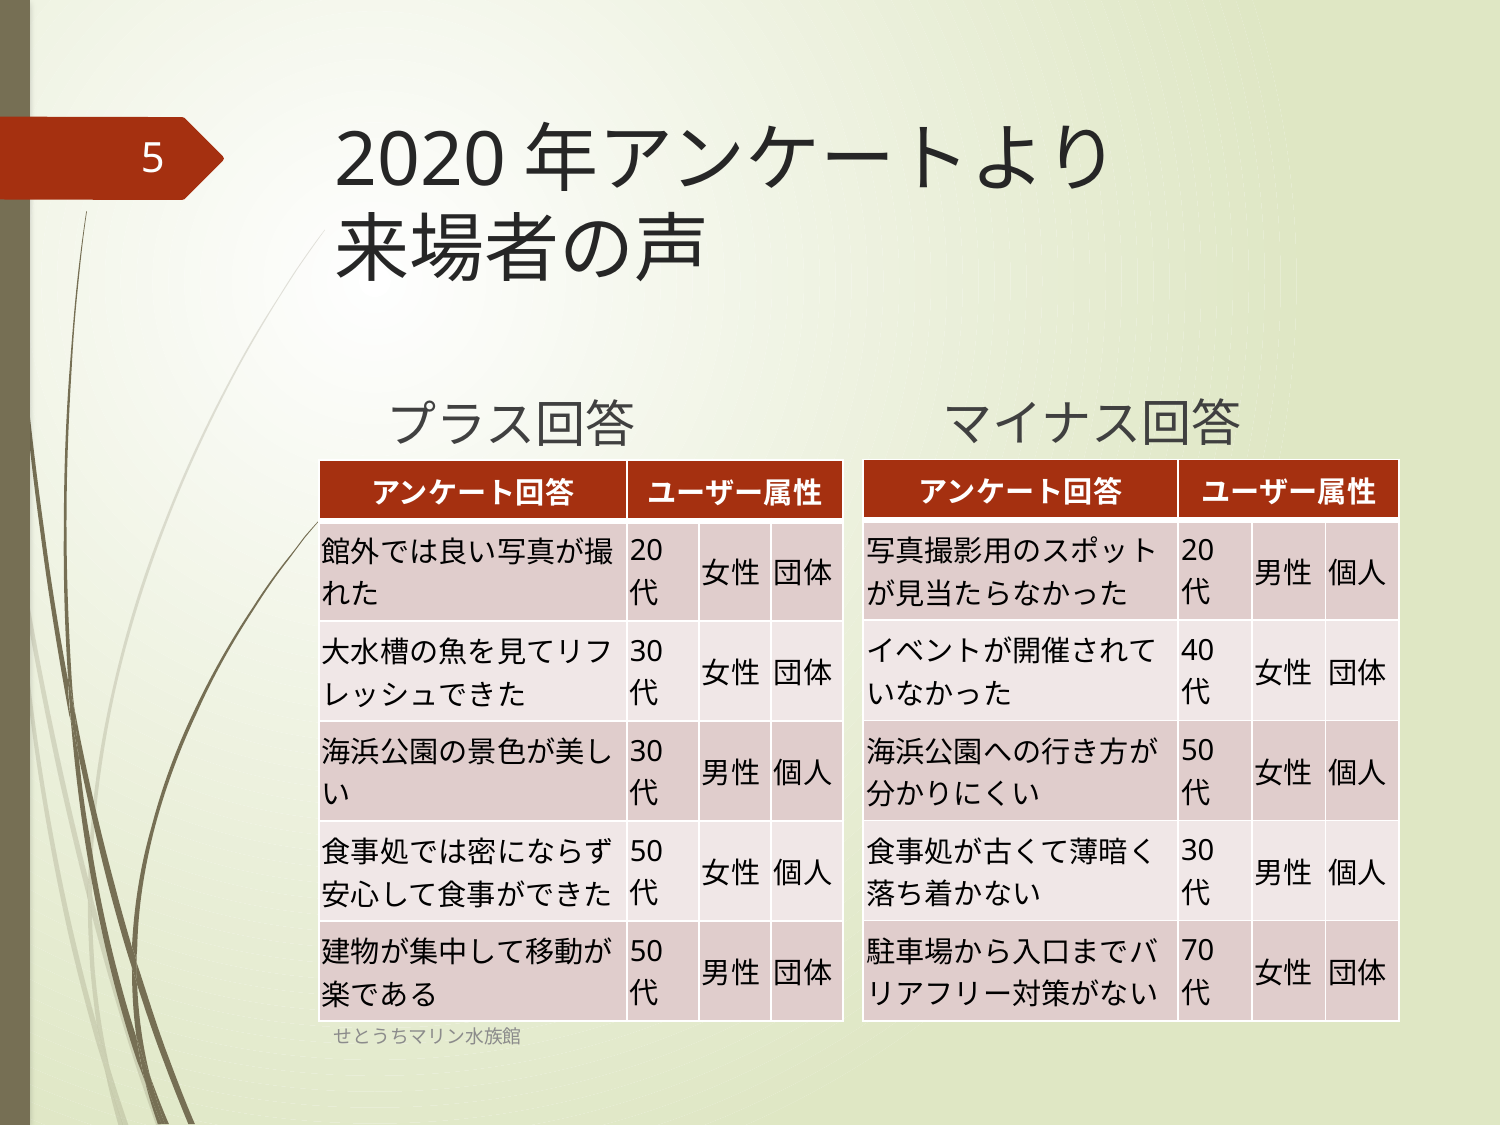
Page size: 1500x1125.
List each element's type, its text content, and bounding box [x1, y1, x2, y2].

table_cell 海浜公園への行き方が分かりにくい [864, 721, 1177, 820]
table_cell 30代 [628, 722, 698, 820]
list プラス回答 [371, 365, 844, 459]
table_cell 女性 [700, 822, 770, 920]
table_header アンケート回答 [320, 461, 626, 518]
table_cell 男性 [700, 722, 770, 820]
table_cell 個人 [772, 722, 842, 820]
slide_number 5 [83, 129, 180, 190]
table_cell 女性 [1253, 621, 1325, 720]
table_cell 男性 [1253, 523, 1325, 619]
table_cell 団体 [772, 922, 842, 1006]
table_cell イベントが開催されていなかった [864, 621, 1177, 720]
table_header ユーザー属性 [628, 461, 842, 518]
table_cell 団体 [1326, 921, 1398, 1020]
table_header アンケート回答 [864, 460, 1177, 517]
table_cell 個人 [1326, 721, 1398, 820]
list マイナス回答 [927, 364, 1400, 459]
table_cell 男性 [700, 922, 770, 1006]
table_cell 大水槽の魚を見てリフレッシュできた [320, 622, 626, 720]
table_cell 食事処では密にならず安心して食事ができた [320, 822, 626, 920]
table_cell 女性 [1253, 721, 1325, 820]
table_cell 食事処が古くて薄暗く落ち着かない [864, 821, 1177, 920]
table_cell 個人 [1326, 821, 1398, 920]
table_cell 男性 [1253, 821, 1325, 920]
table_cell 50代 [628, 922, 698, 1006]
footer せとうちマリン水族館 [318, 1006, 1257, 1067]
table_cell 女性 [700, 622, 770, 720]
table_cell 駐車場から入口までバリアフリー対策がない [864, 921, 1177, 1006]
table_cell 20代 [628, 524, 698, 620]
table_cell 40代 [1179, 621, 1251, 720]
table_cell 女性 [1253, 921, 1325, 1020]
table_cell 30代 [628, 622, 698, 720]
table_cell 70代 [1179, 921, 1251, 1006]
table_cell 海浜公園の景色が美しい [320, 722, 626, 820]
table_cell 女性 [700, 524, 770, 620]
table_cell 個人 [772, 822, 842, 920]
table_cell 団体 [772, 524, 842, 620]
table_cell 写真撮影用のスポットが見当たらなかった [864, 523, 1177, 619]
table_cell 団体 [772, 622, 842, 720]
table_cell 50代 [628, 822, 698, 920]
table_cell 館外では良い写真が撮れた [320, 524, 626, 620]
table_cell 30代 [1179, 821, 1251, 920]
table_cell 建物が集中して移動が楽である [320, 922, 626, 1006]
table_cell 個人 [1326, 523, 1398, 619]
table_cell 50代 [1179, 721, 1251, 820]
table_cell 20代 [1179, 523, 1251, 619]
table_header ユーザー属性 [1179, 460, 1398, 517]
table_cell 団体 [1326, 621, 1398, 720]
title 2020年アンケートより 来場者の声 [319, 102, 1400, 313]
